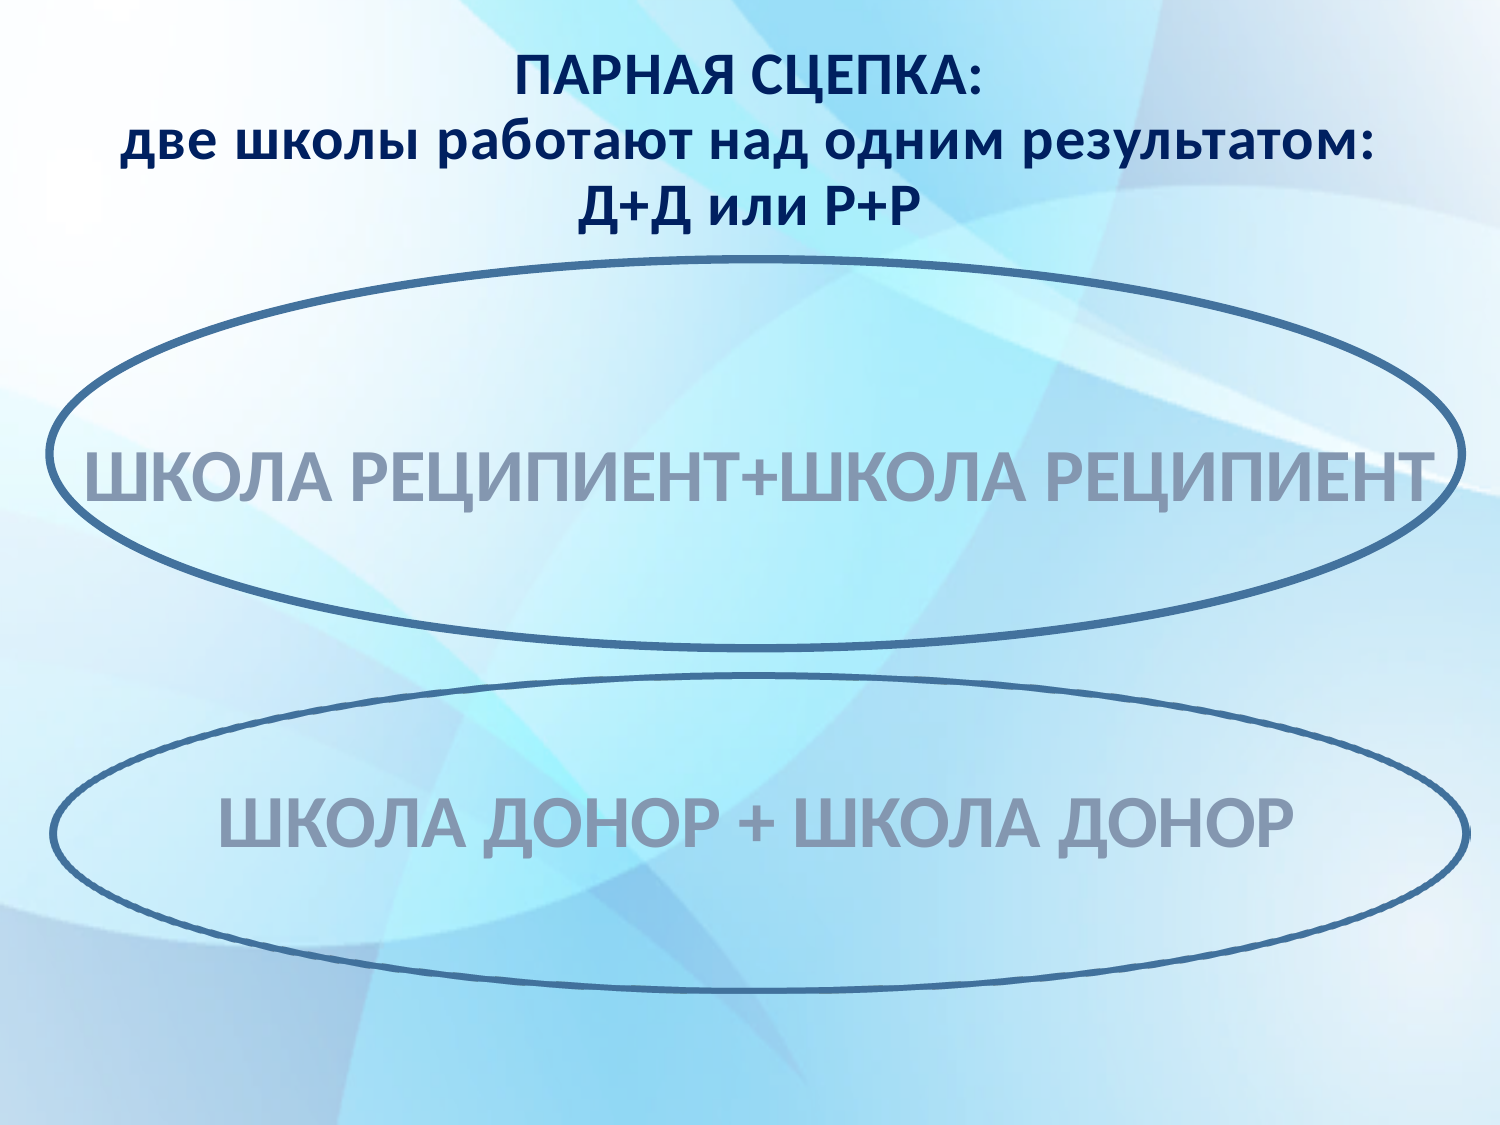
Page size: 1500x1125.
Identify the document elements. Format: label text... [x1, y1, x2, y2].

title ПАРНАЯ СЦЕПКА: две школы работают над одним результатом: Д+Д или Р+Р [67, 45, 1433, 236]
list ШКОЛА РЕЦИПИЕНТ+ШКОЛА РЕЦИПИЕНТ [68, 289, 1500, 1104]
picture [49, 672, 1471, 994]
text_box [48, 258, 1463, 650]
